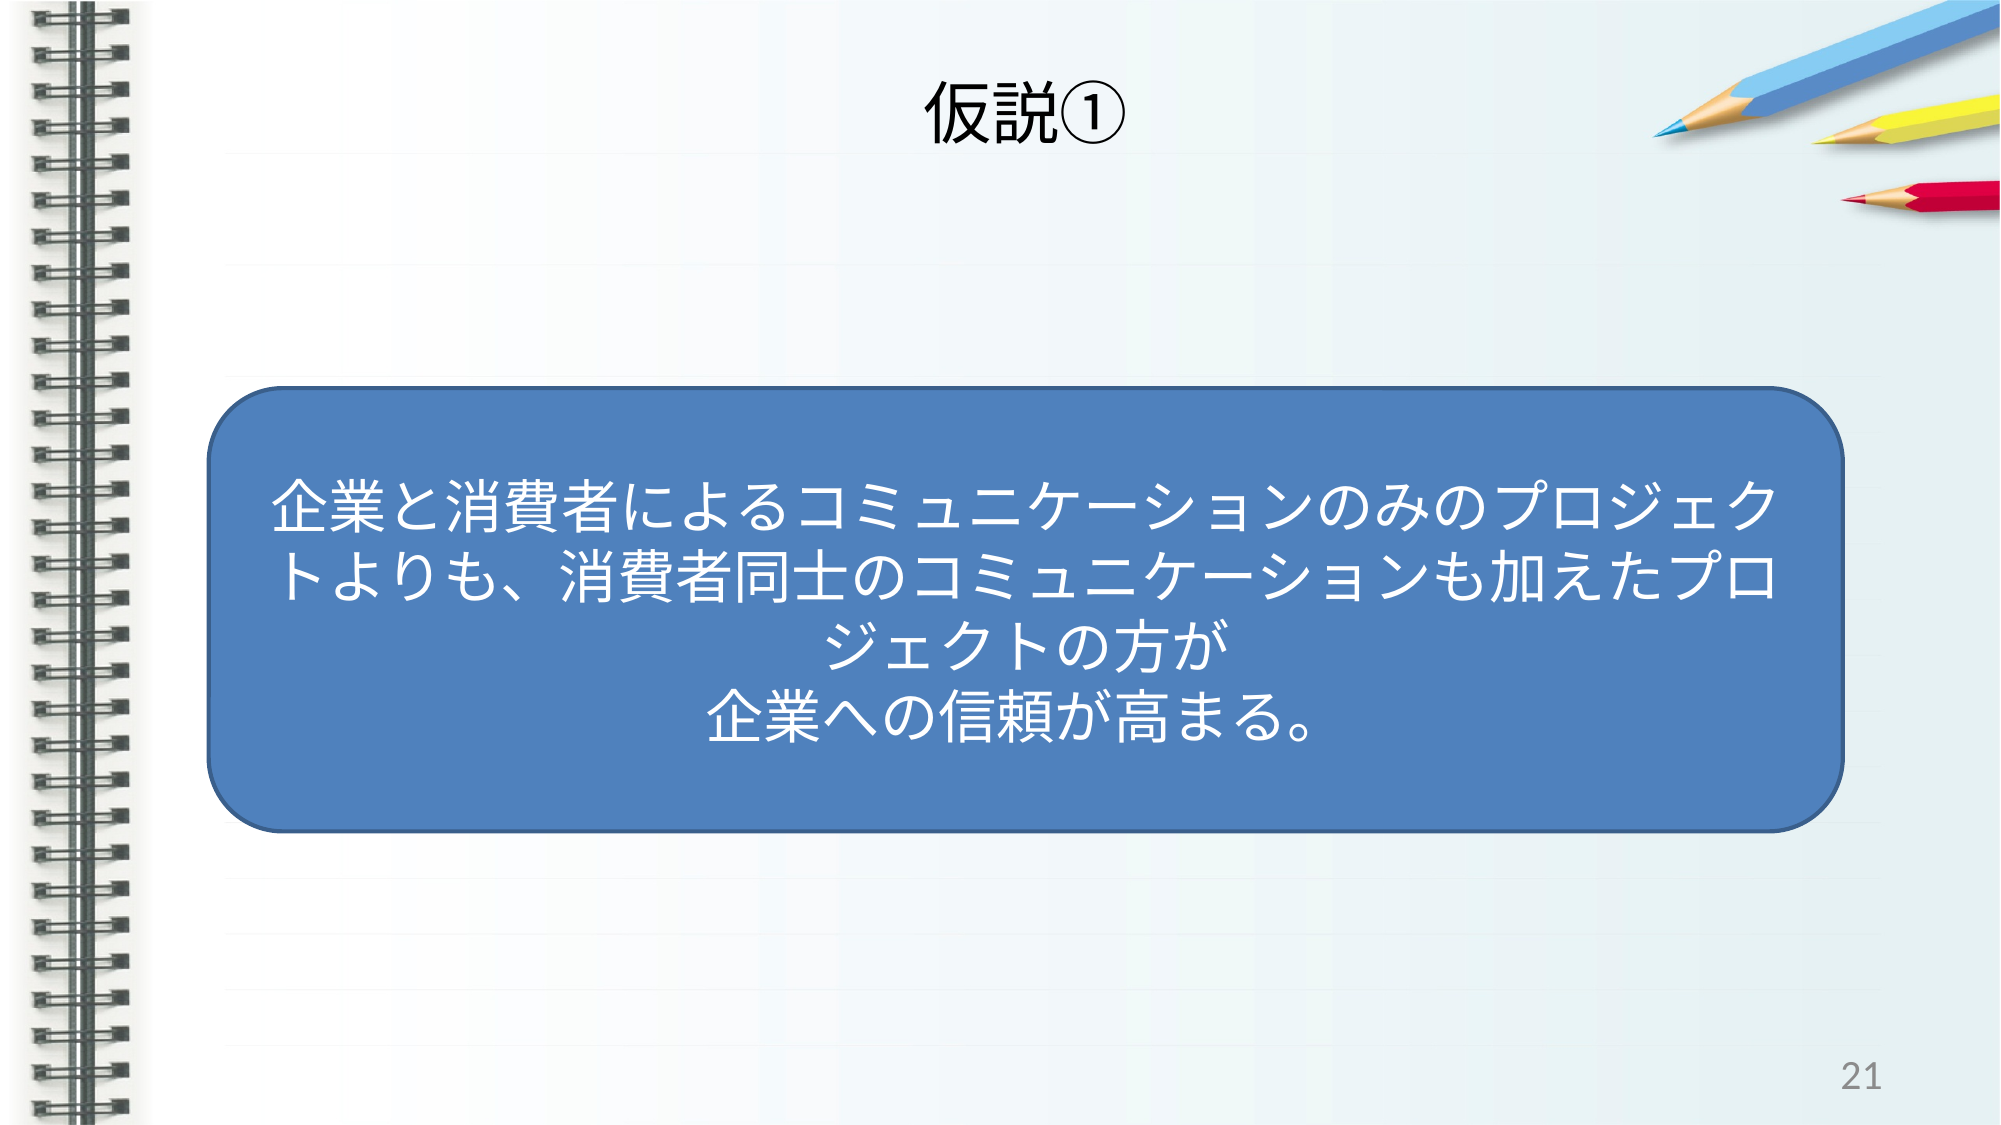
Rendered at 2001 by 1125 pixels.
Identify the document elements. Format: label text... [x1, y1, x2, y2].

title 仮説① [151, 45, 1900, 177]
picture [0, 0, 2000, 1125]
text_box 企業と消費者によるコミュニケーションのみのプロジェクトよりも、消費者同士のコミュニケーションも加えたプロジェクトの方が 企業への信頼が高まる。 [206, 386, 1845, 834]
slide_number 21 [1433, 1042, 1900, 1103]
